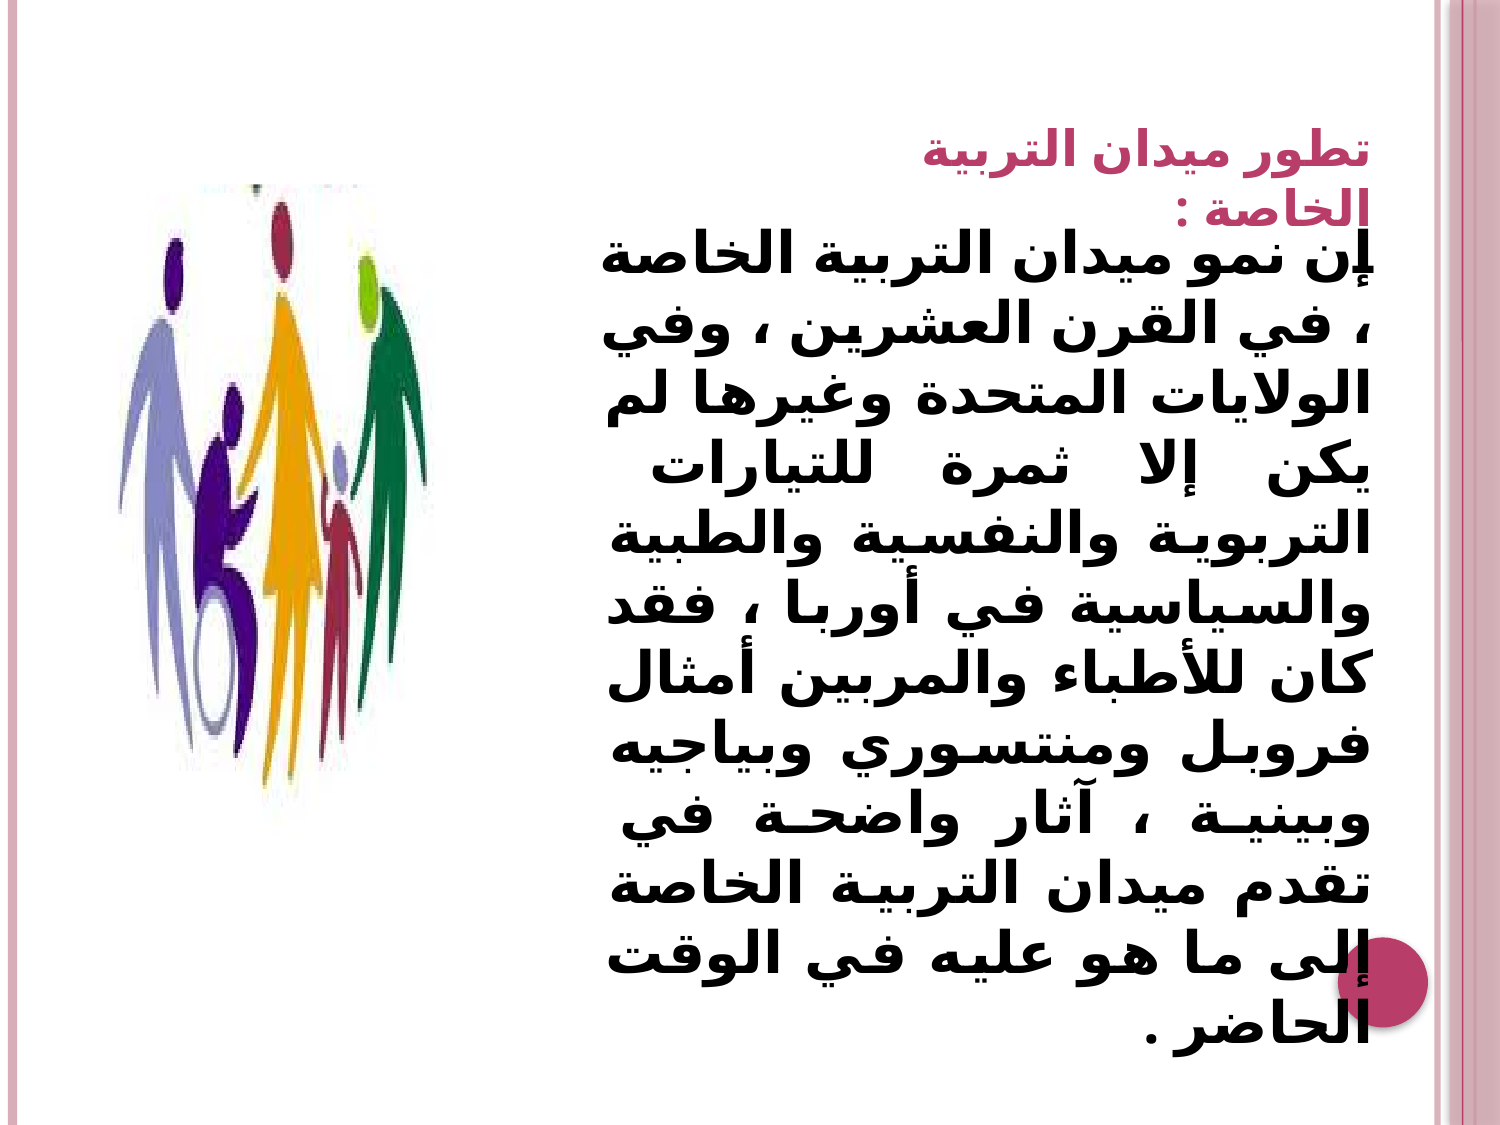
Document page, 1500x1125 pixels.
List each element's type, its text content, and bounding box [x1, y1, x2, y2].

text_box إن نمو ميدان التربية الخاصة ، في القرن العشرين ، وفي الولايات المتحدة وغيرها لم يكن إلا ثمرة للتيارات التربوية والنفسية والطبية والسياسية في أوربا ، فقد كان للأطباء والمربين أمثال فروبل ومنتسوري وبياجيه وبينية ، آثار واضحة في تقدم ميدان التربية الخاصة إلى ما هو عليه في الوقت الحاضر . [584, 208, 1389, 1063]
text_box تطور ميدان التربية الخاصة : [797, 108, 1388, 208]
picture [60, 183, 499, 835]
